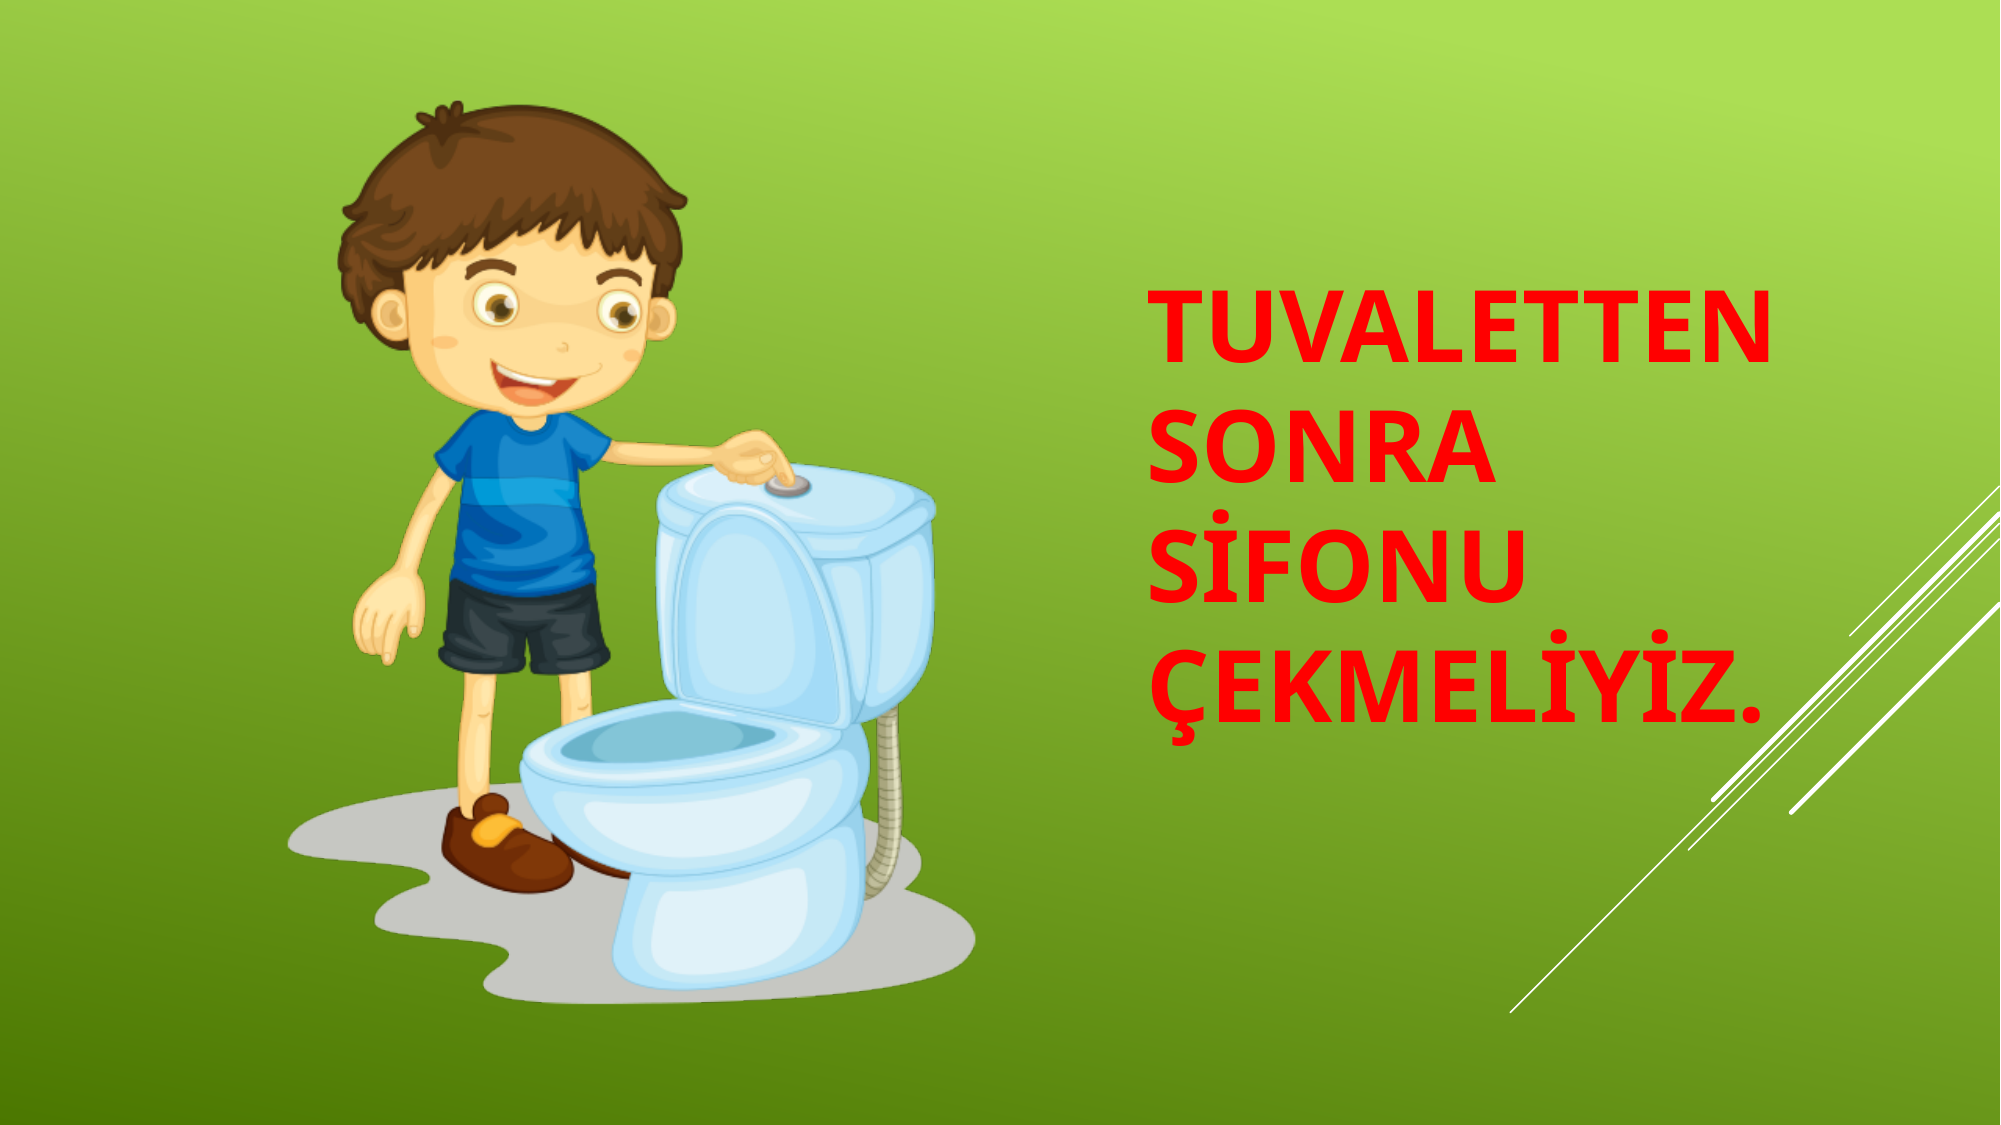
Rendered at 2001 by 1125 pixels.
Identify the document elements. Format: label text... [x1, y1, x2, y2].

title Tuvaletten sonra sifonu çekmeliyiz. [1131, 159, 1877, 847]
picture [221, 88, 1038, 1027]
